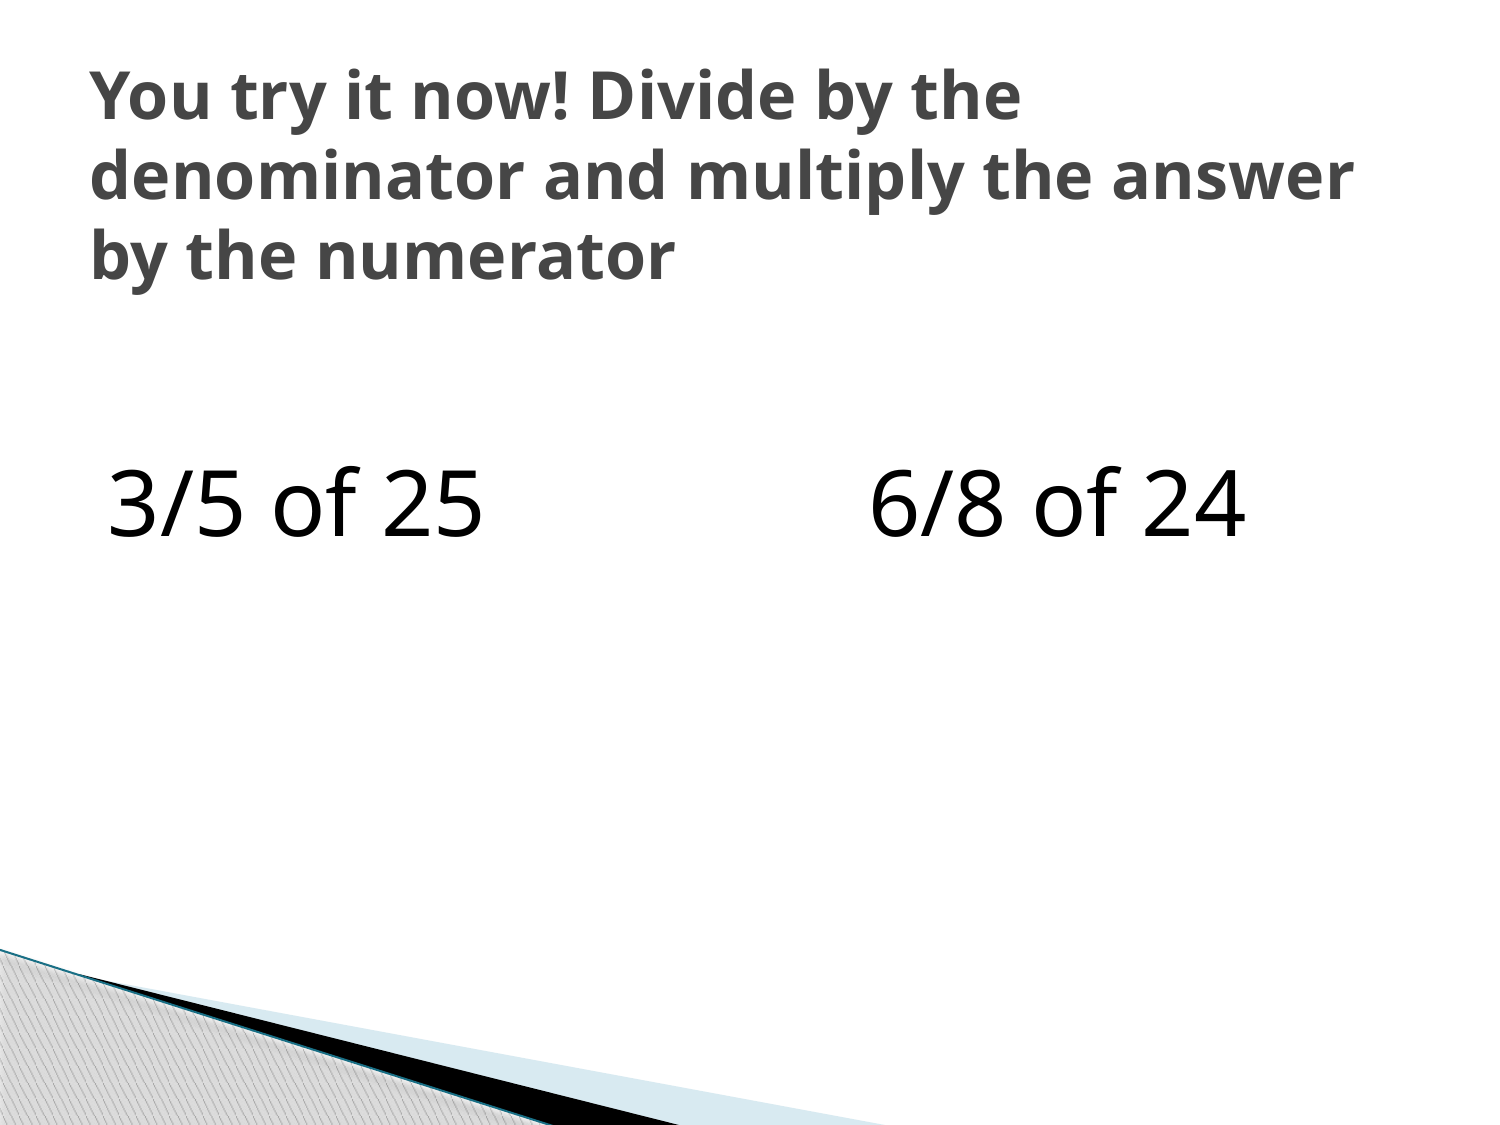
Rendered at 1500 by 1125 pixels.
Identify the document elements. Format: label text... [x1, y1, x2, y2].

list 3/5 of 25 6/8 of 24 [75, 437, 1425, 986]
title You try it now! Divide by the denominator and multiply the answer by the numerator [75, 45, 1425, 300]
